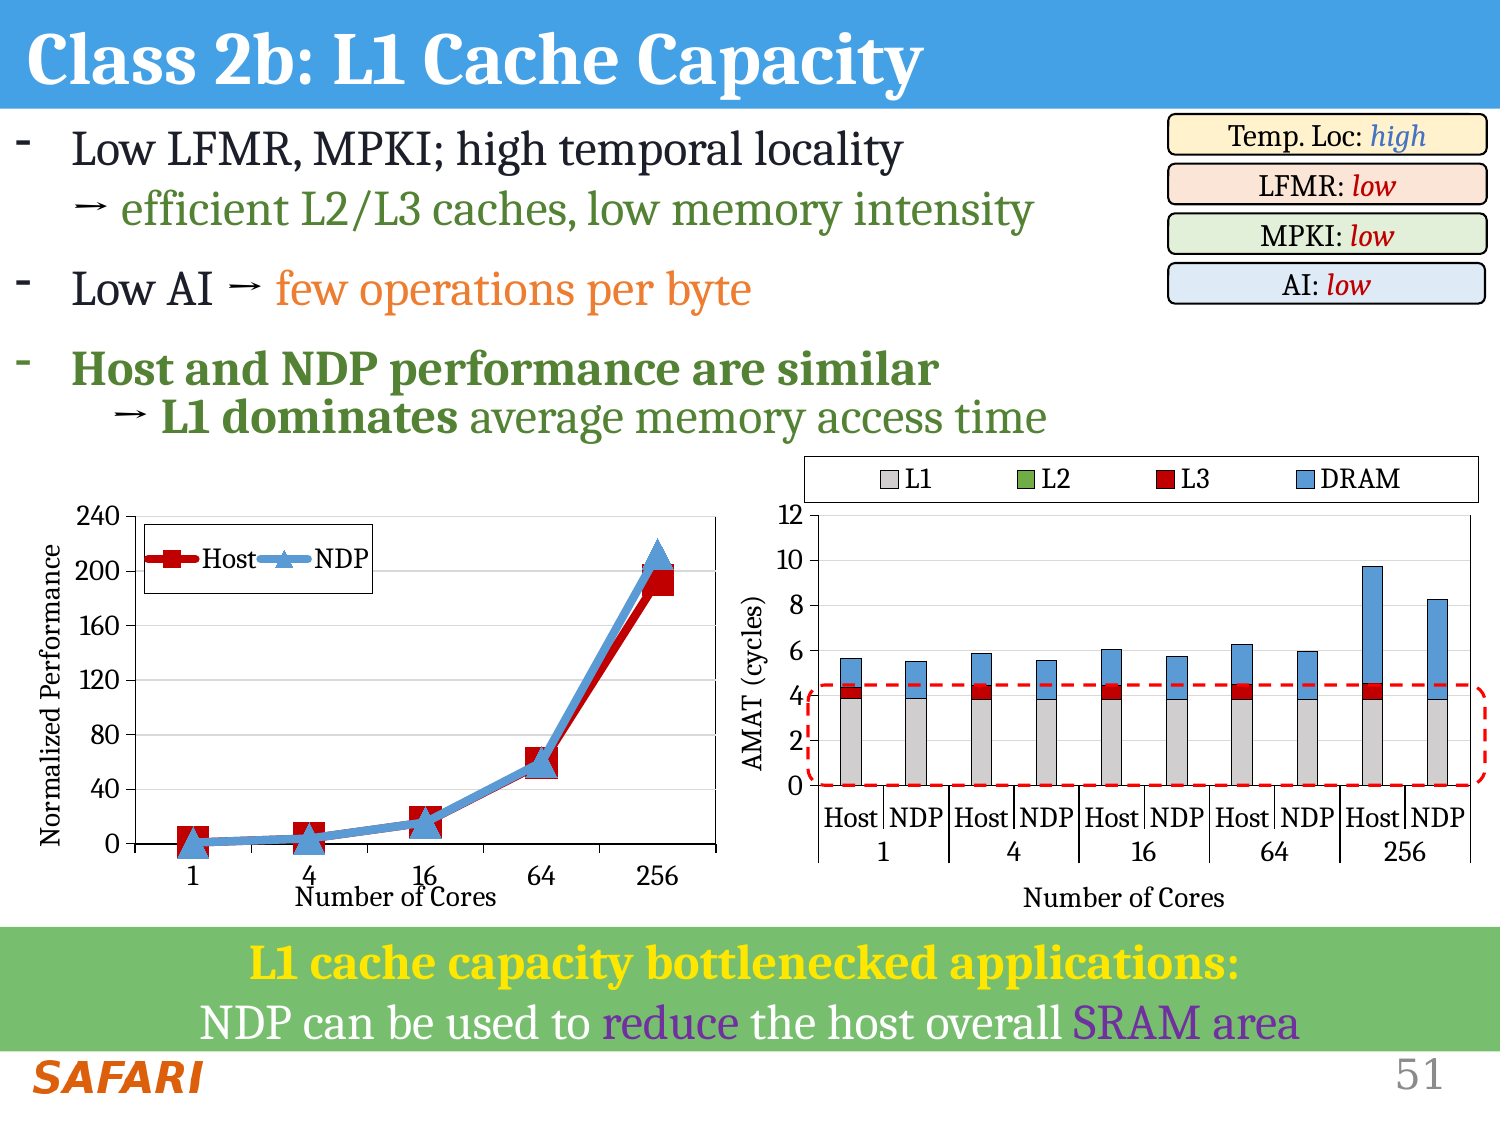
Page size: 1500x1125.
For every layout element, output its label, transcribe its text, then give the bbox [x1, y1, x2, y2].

text_box Low LFMR, MPKI; high temporal locality → efficient L2/L3 caches, low memory intensity Low AI → few operations per byte Host and NDP performance are similar [0, 107, 1487, 463]
text_box → L1 dominates average memory access time [95, 376, 1074, 452]
title Class 2b: L1 Cache Capacity [12, 12, 1487, 134]
chart [24, 431, 1500, 925]
text_box L1 cache capacity bottlenecked applications: NDP can be used to reduce the host overall SRAM area [0, 926, 1500, 1052]
picture [31, 1052, 209, 1104]
text_box 51 [1299, 1052, 1463, 1103]
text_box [1168, 113, 1487, 304]
